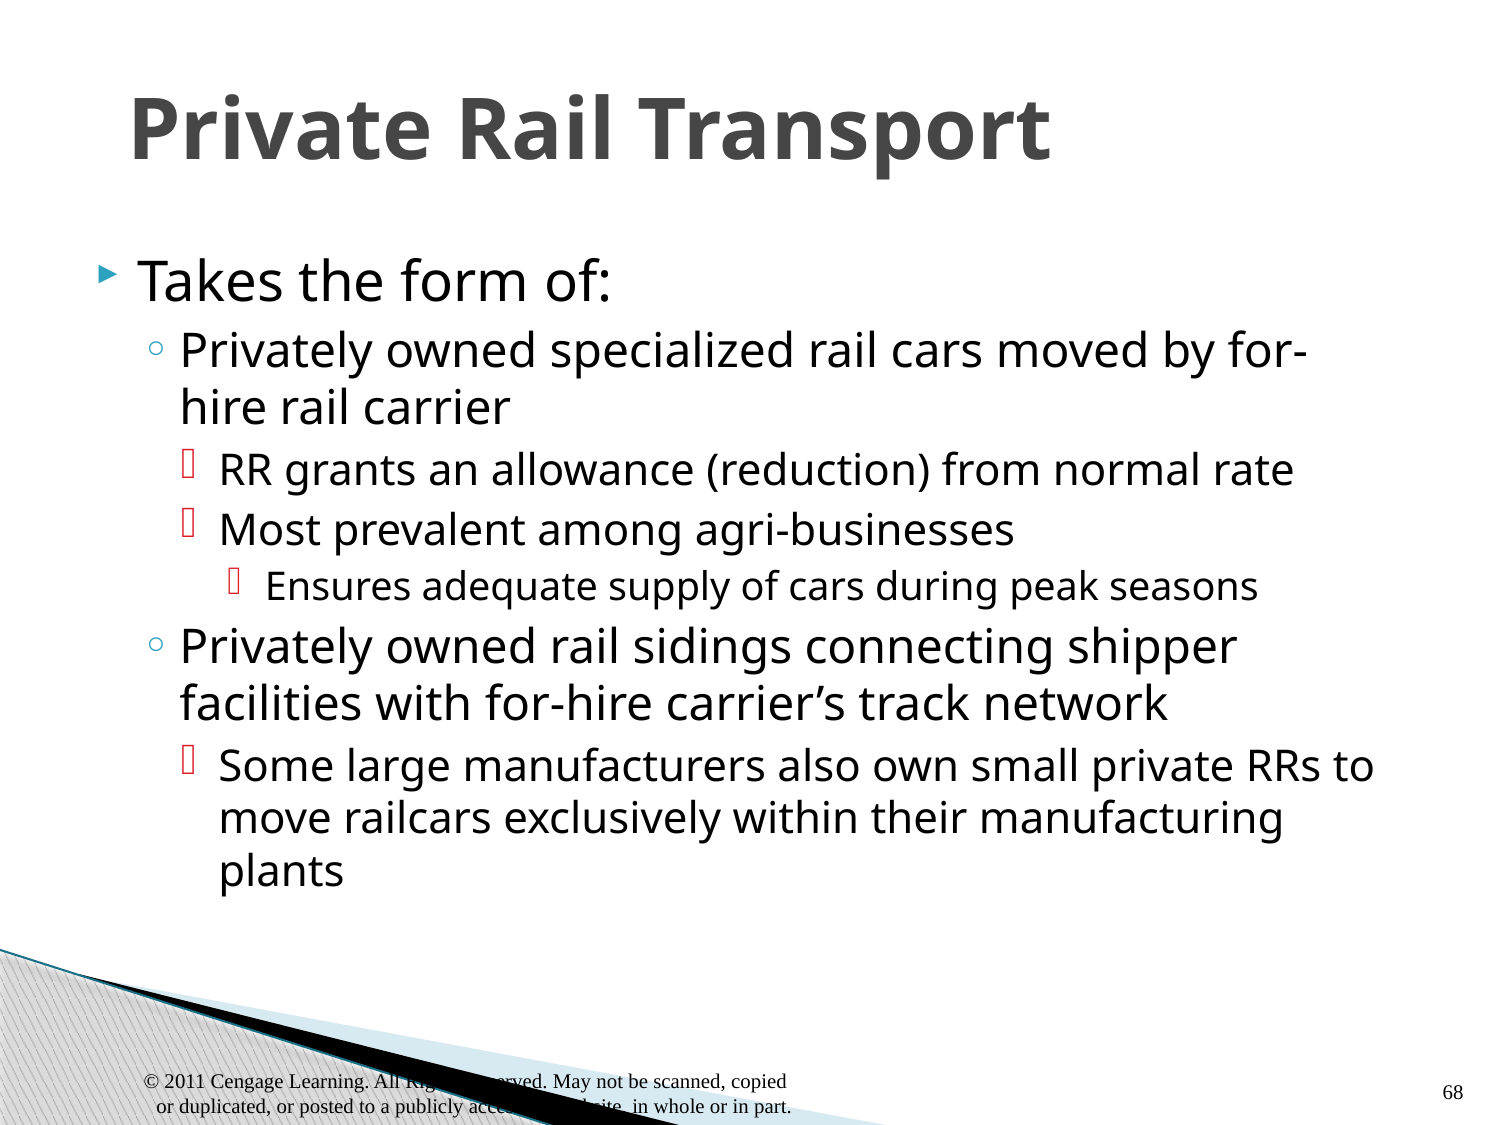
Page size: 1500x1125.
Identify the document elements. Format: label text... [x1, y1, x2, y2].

title Private Rail Transport [112, 62, 1388, 188]
list Takes the form of: Privately owned specialized rail cars moved by for-hire rail carrier RR grants an allowance (reduction) from normal rate Most prevalent among agri-businesses Ensures adequate supply of cars during peak seasons Privately owned rail sidings connecting shipper facilities with for-hire carrier’s track network Some large manufacturers also own small private RRs to move railcars exclusively within their manufacturing plants [62, 237, 1413, 1026]
slide_number 68 [1418, 1051, 1479, 1112]
footer © 2011 Cengage Learning. All Rights Reserved. May not be scanned, copied or duplicated, or posted to a publicly accessible website, in whole or in part. [112, 1050, 813, 1125]
